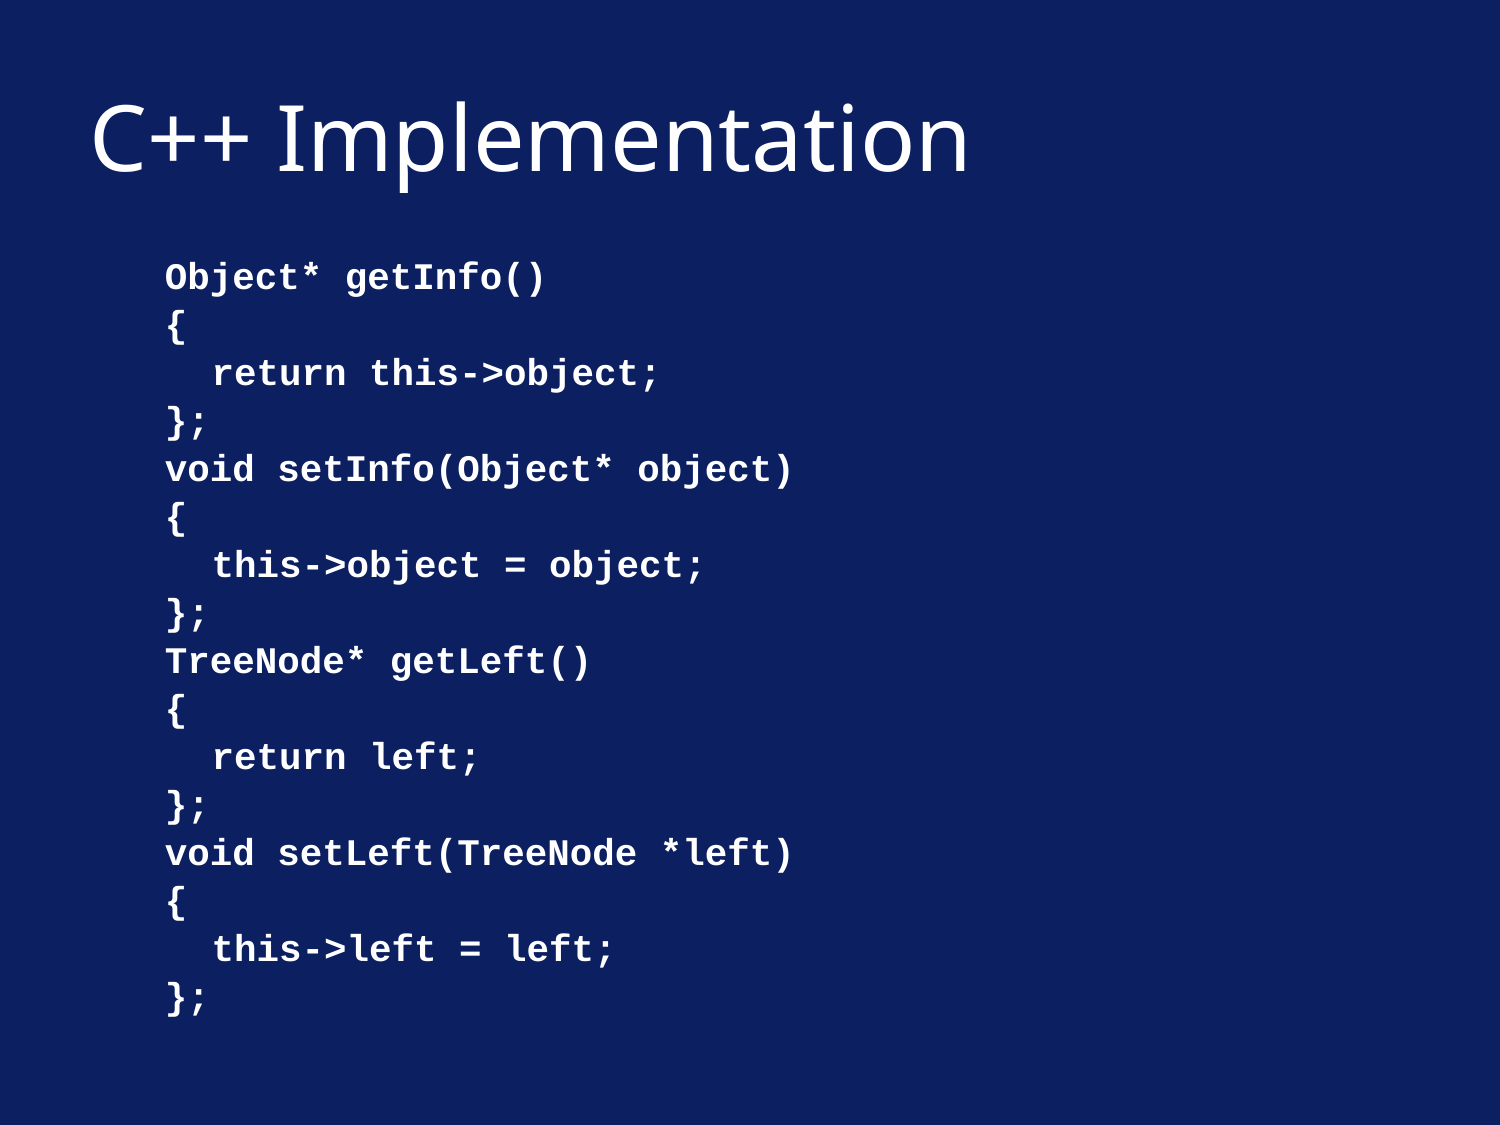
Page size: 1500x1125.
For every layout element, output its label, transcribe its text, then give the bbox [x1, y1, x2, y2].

title C++ Implementation [74, 59, 1425, 210]
list Object* getInfo() { return this->object; }; void setInfo(Object* object) { this->object = object; }; TreeNode* getLeft() { return left; }; void setLeft(TreeNode *left) { this->left = left; }; [74, 249, 1425, 1063]
